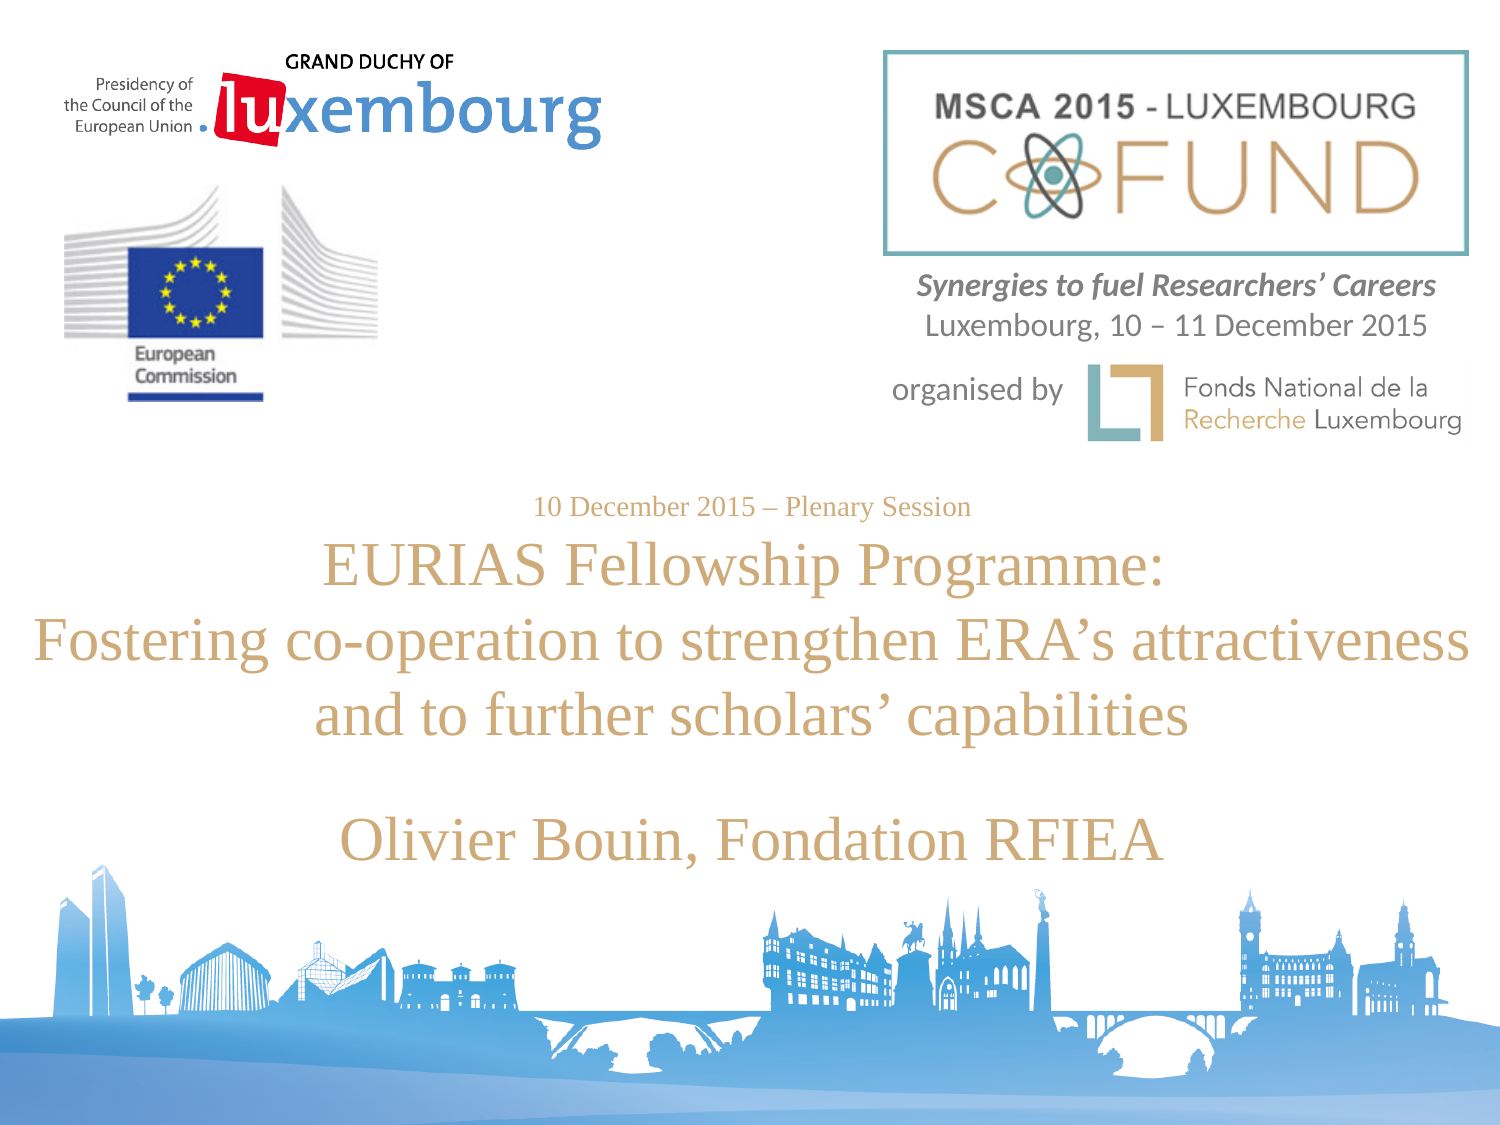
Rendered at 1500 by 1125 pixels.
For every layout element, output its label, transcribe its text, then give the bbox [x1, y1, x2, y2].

title 10 December 2015 – Plenary Session EURIAS Fellowship Programme: Fostering co-operation to strengthen ERA’s attractiveness and to further scholars’ capabilities Olivier Bouin, Fondation RFIEA [17, 455, 1488, 906]
picture [64, 54, 601, 150]
picture [64, 184, 378, 403]
text_box Synergies to fuel Researchers’ Careers Luxembourg, 10 – 11 December 2015 organised by [852, 255, 1500, 460]
picture [0, 860, 1500, 1125]
picture [1078, 356, 1497, 449]
picture [882, 50, 1469, 256]
